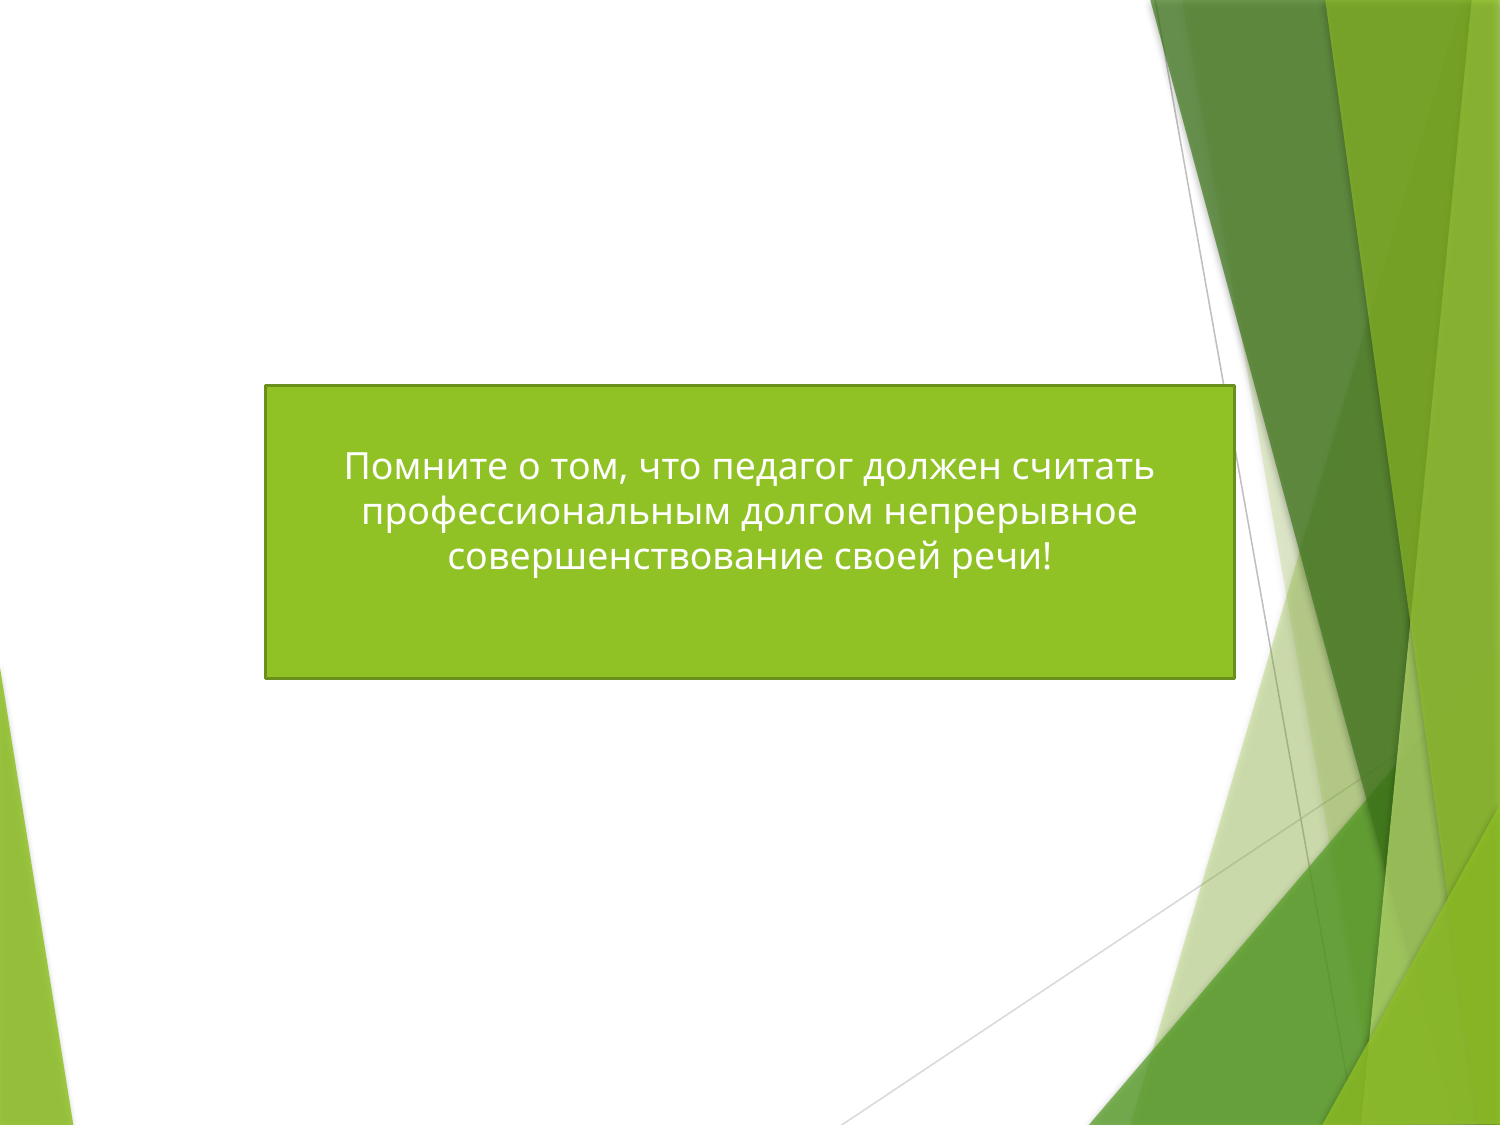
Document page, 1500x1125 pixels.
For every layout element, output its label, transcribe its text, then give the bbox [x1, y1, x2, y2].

text_box [53, 0, 1400, 622]
text_box [194, 310, 1270, 506]
text_box [348, 101, 1500, 702]
text_box Помните о том, что педагог должен считать профессиональным долгом непрерывное совершенствование своей речи! [264, 384, 1236, 680]
